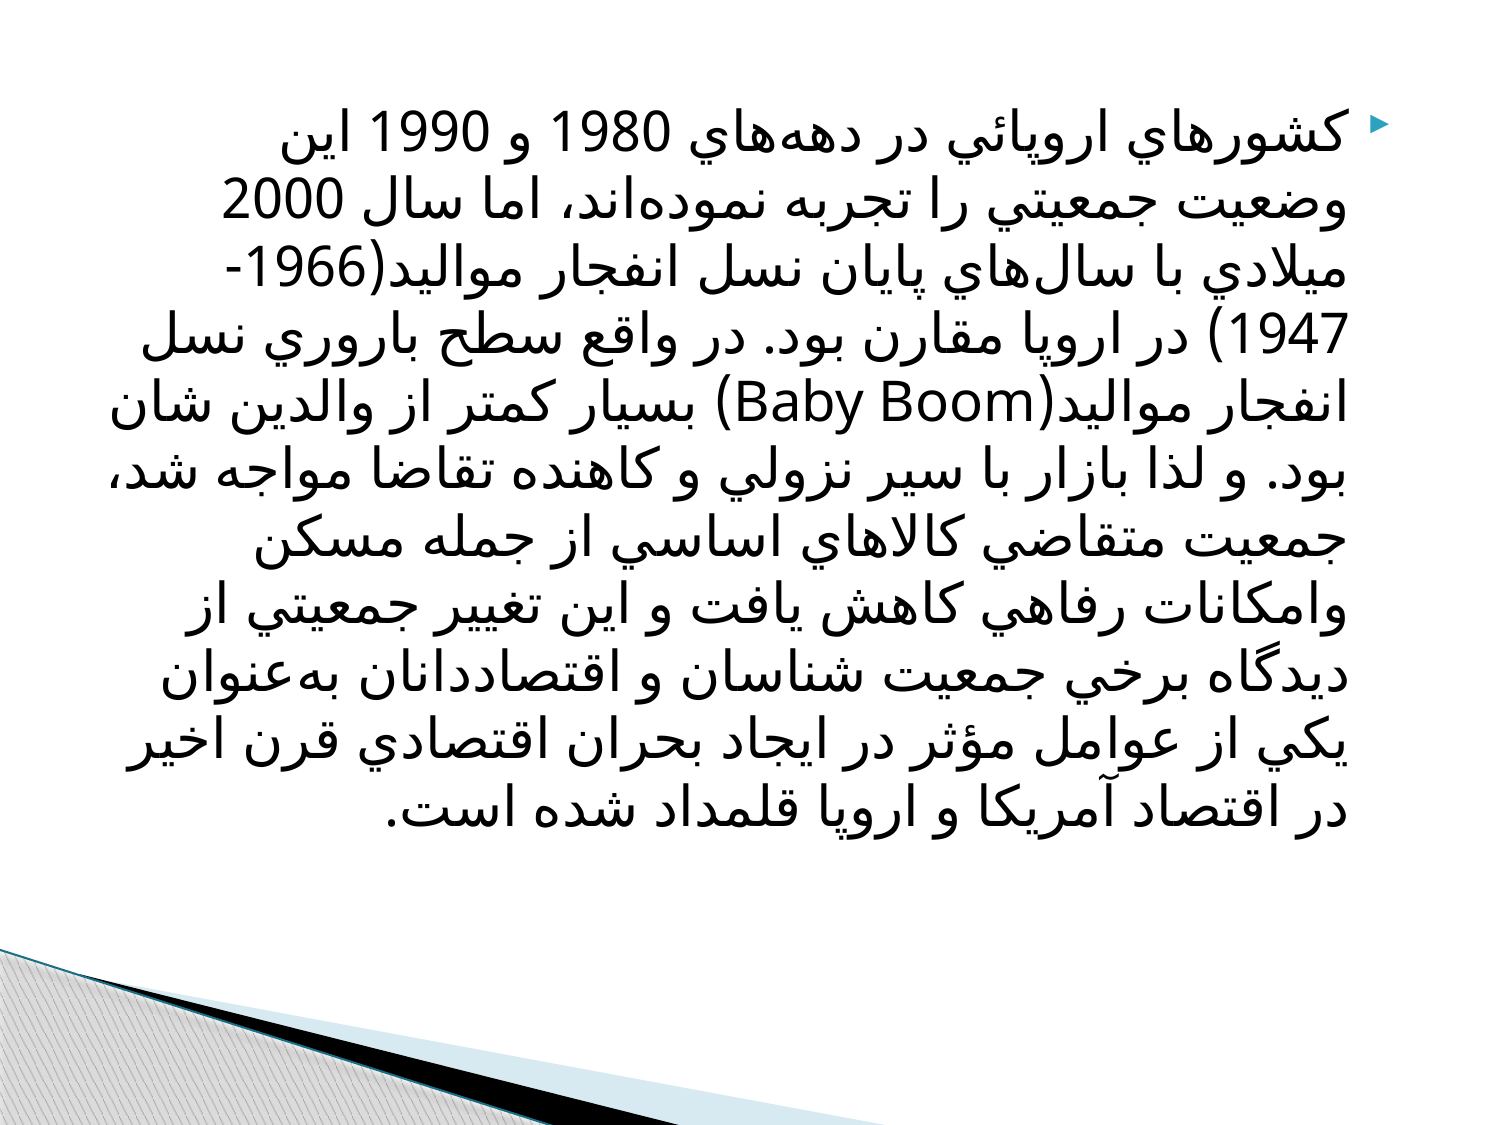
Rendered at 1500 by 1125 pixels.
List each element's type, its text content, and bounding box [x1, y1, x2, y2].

list كشورهاي اروپائي در دهه‌هاي 1980 و 1990 اين وضعيت جمعيتي را تجربه نموده‌اند، اما سال 2000 ميلادي با سال‌هاي پايان نسل انفجار مواليد(1966-1947) در اروپا مقارن بود. در واقع سطح باروري نسل انفجار مواليد(Baby Boom) بسيار كمتر از والدين شان بود. و لذا بازار با سير نزولي و كاهنده تقاضا مواجه شد، جمعيت متقاضي كالاهاي اساسي از جمله مسكن وامكانات رفاهي كاهش يافت و اين تغيير جمعيتي از ديدگاه برخي‌ جمعيت شناسان و اقتصاددانان به‌عنوان يكي از عوامل مؤثر در ايجاد بحران اقتصادي قرن اخير در اقتصاد آمريكا و اروپا قلمداد شده است. [75, 87, 1425, 1005]
